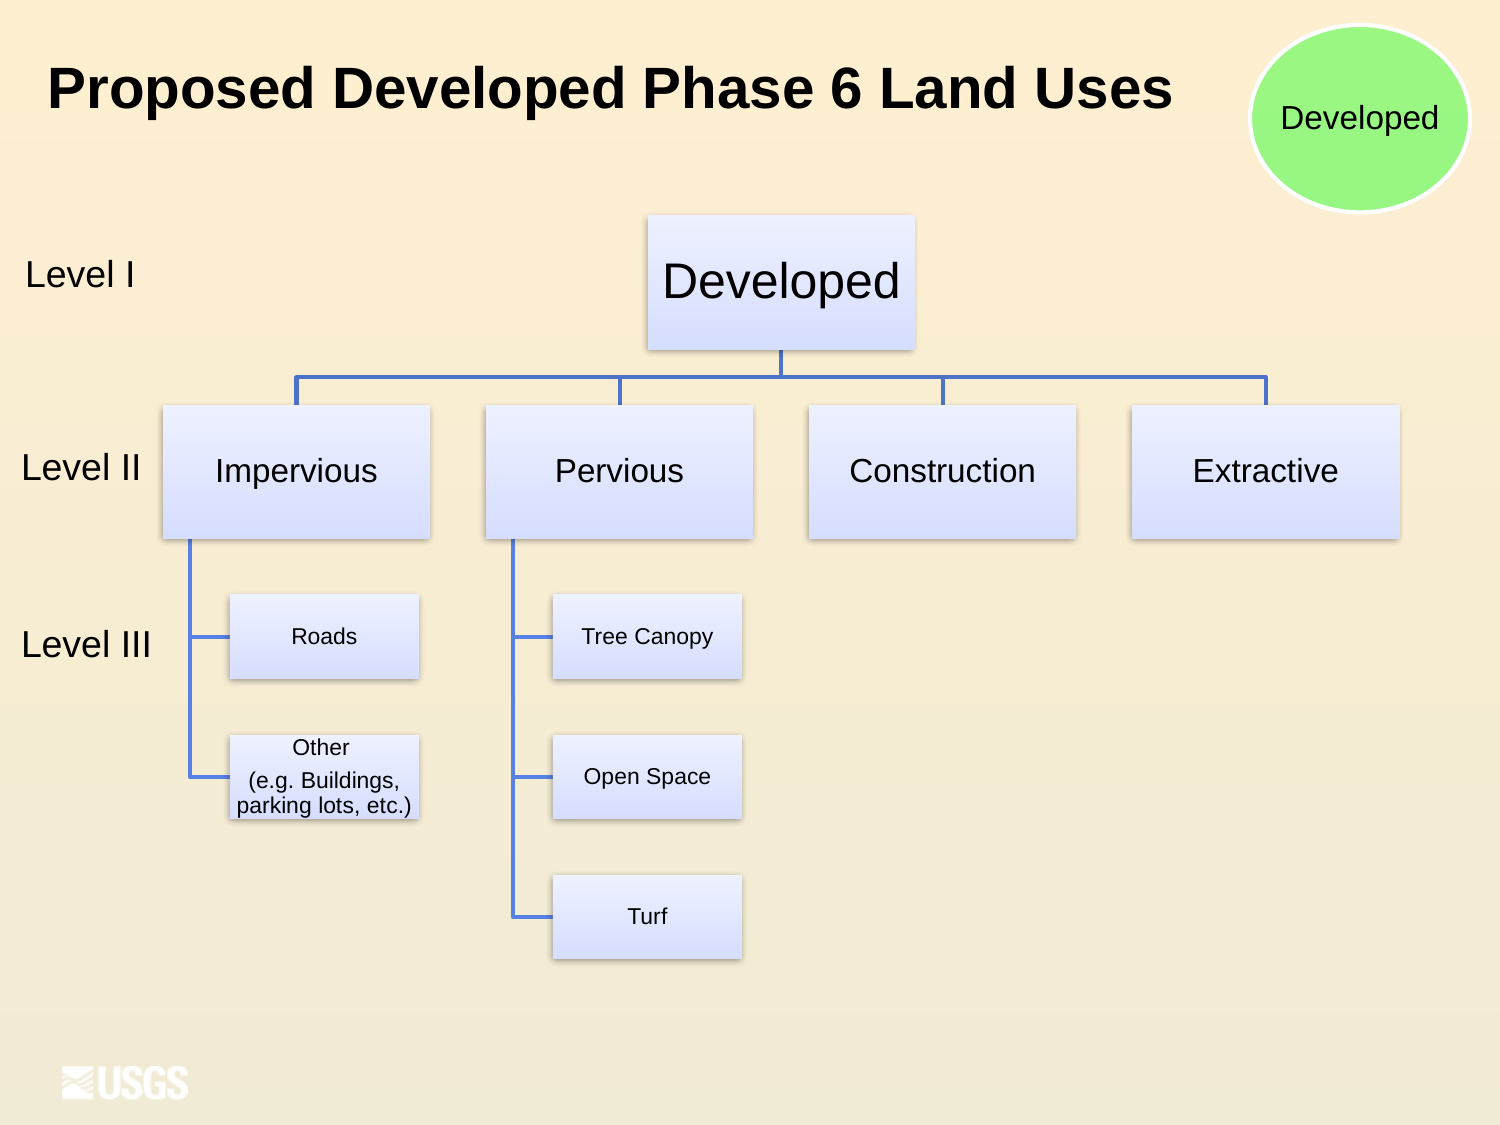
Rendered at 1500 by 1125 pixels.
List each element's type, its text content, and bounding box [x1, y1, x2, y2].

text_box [1249, 24, 1471, 213]
text_box Proposed Developed Phase 6 Land Uses [33, 43, 1190, 128]
text_box Level I [10, 242, 157, 303]
text_box Level III [6, 612, 157, 673]
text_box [162, 162, 1401, 1013]
text_box Level II [6, 435, 157, 496]
